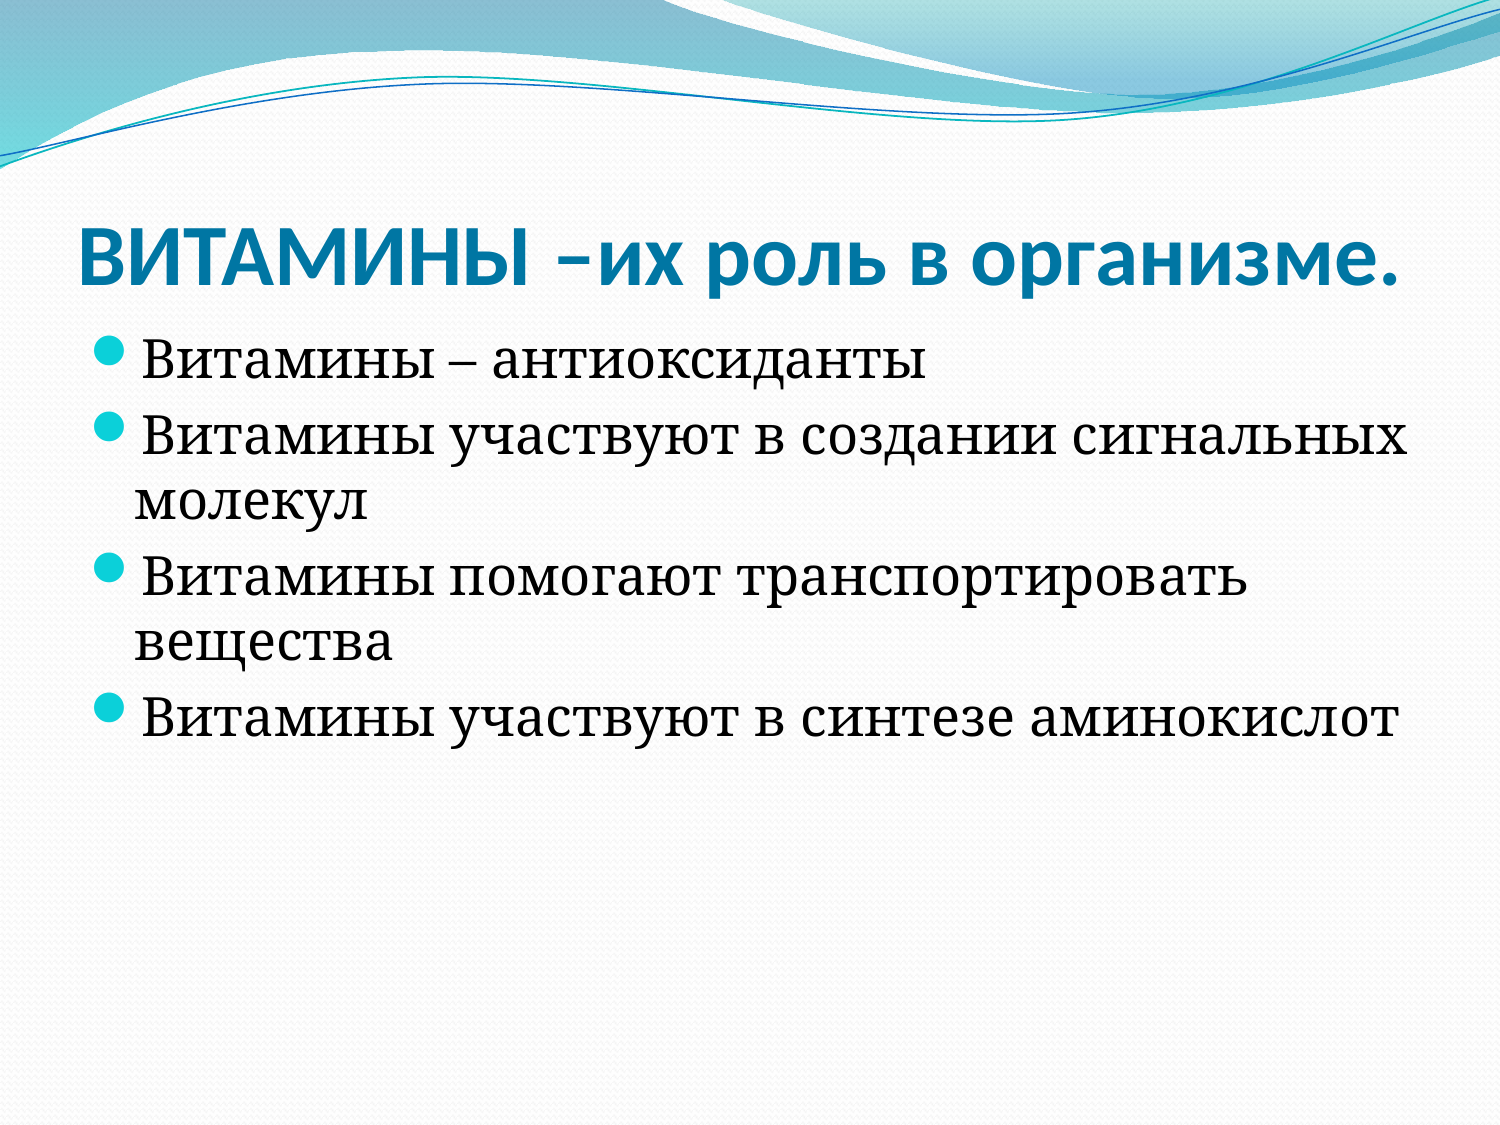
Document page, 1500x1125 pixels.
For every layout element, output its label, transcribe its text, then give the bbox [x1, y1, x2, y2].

list Витамины – антиоксиданты Витамины участвуют в создании сигнальных молекул Витамины помогают транспортировать вещества Витамины участвуют в синтезе аминокислот [75, 317, 1425, 1038]
title ВИТАМИНЫ –их роль в организме. [75, 115, 1425, 303]
